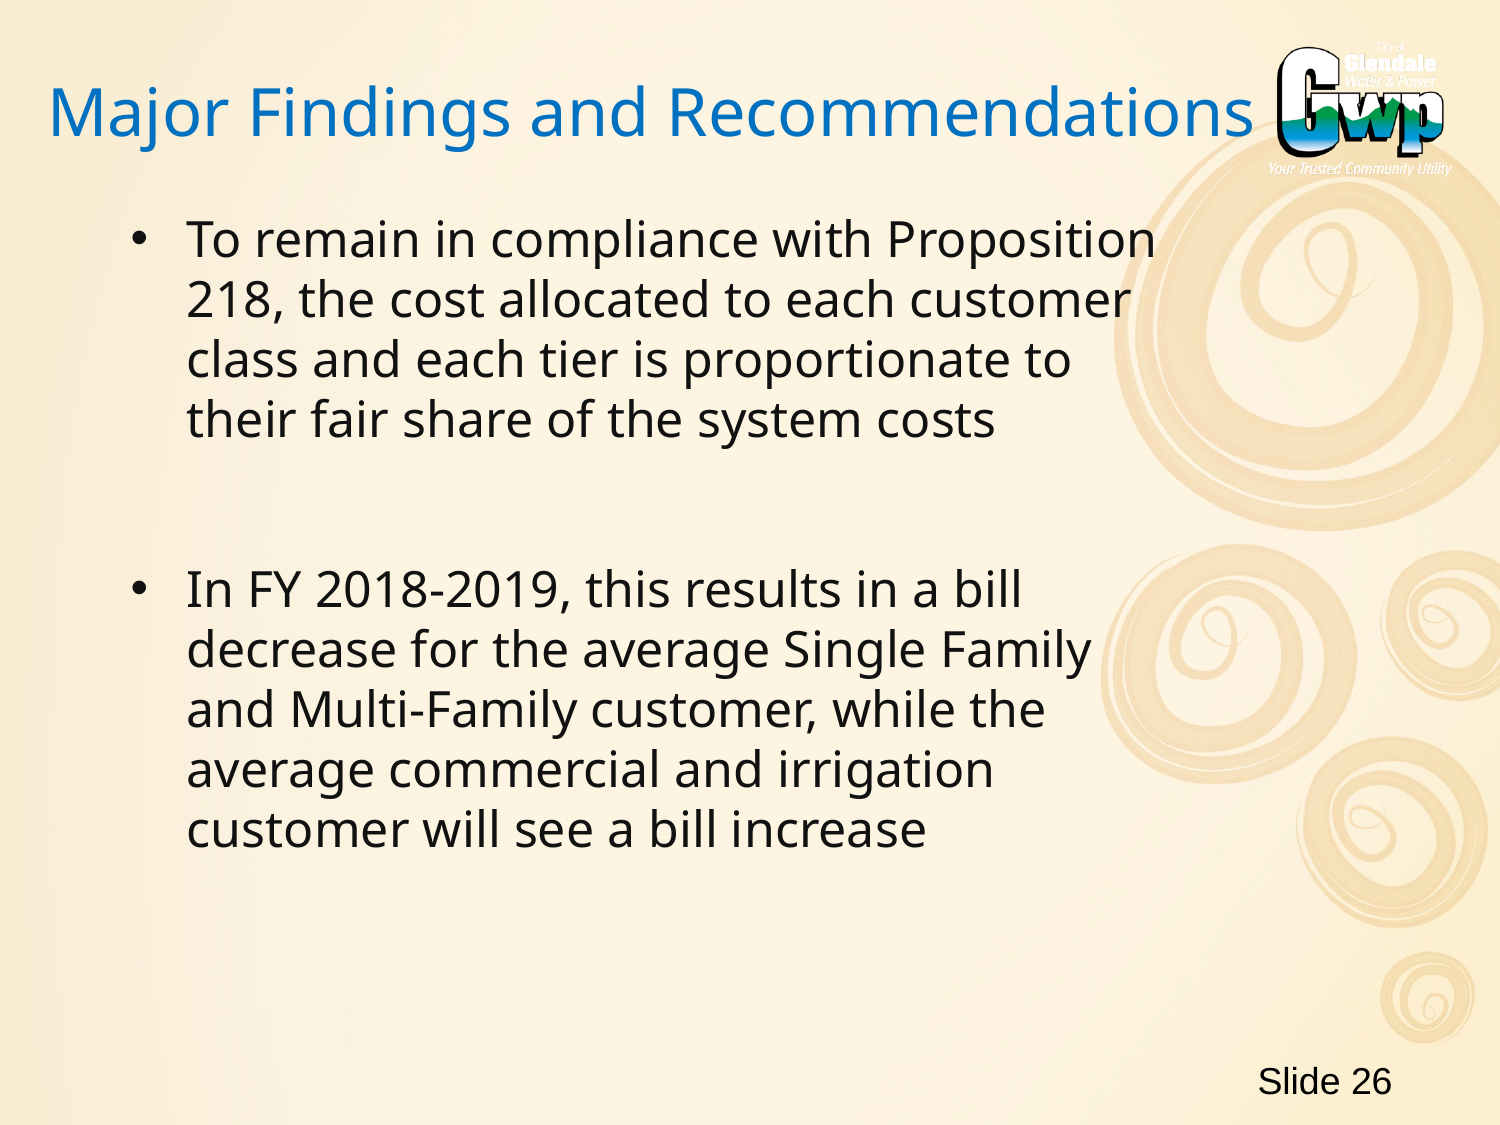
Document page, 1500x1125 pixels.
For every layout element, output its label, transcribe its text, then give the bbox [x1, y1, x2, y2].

text_box Slide 26 [1149, 1049, 1500, 1125]
picture [0, 0, 1500, 1125]
text_box To remain in compliance with Proposition 218, the cost allocated to each customer class and each tier is proportionate to their fair share of the system costs In FY 2018-2019, this results in a bill decrease for the average Single Family and Multi-Family customer, while the average commercial and irrigation customer will see a bill increase [50, 199, 1200, 1015]
title Major Findings and Recommendations [0, 43, 1267, 177]
